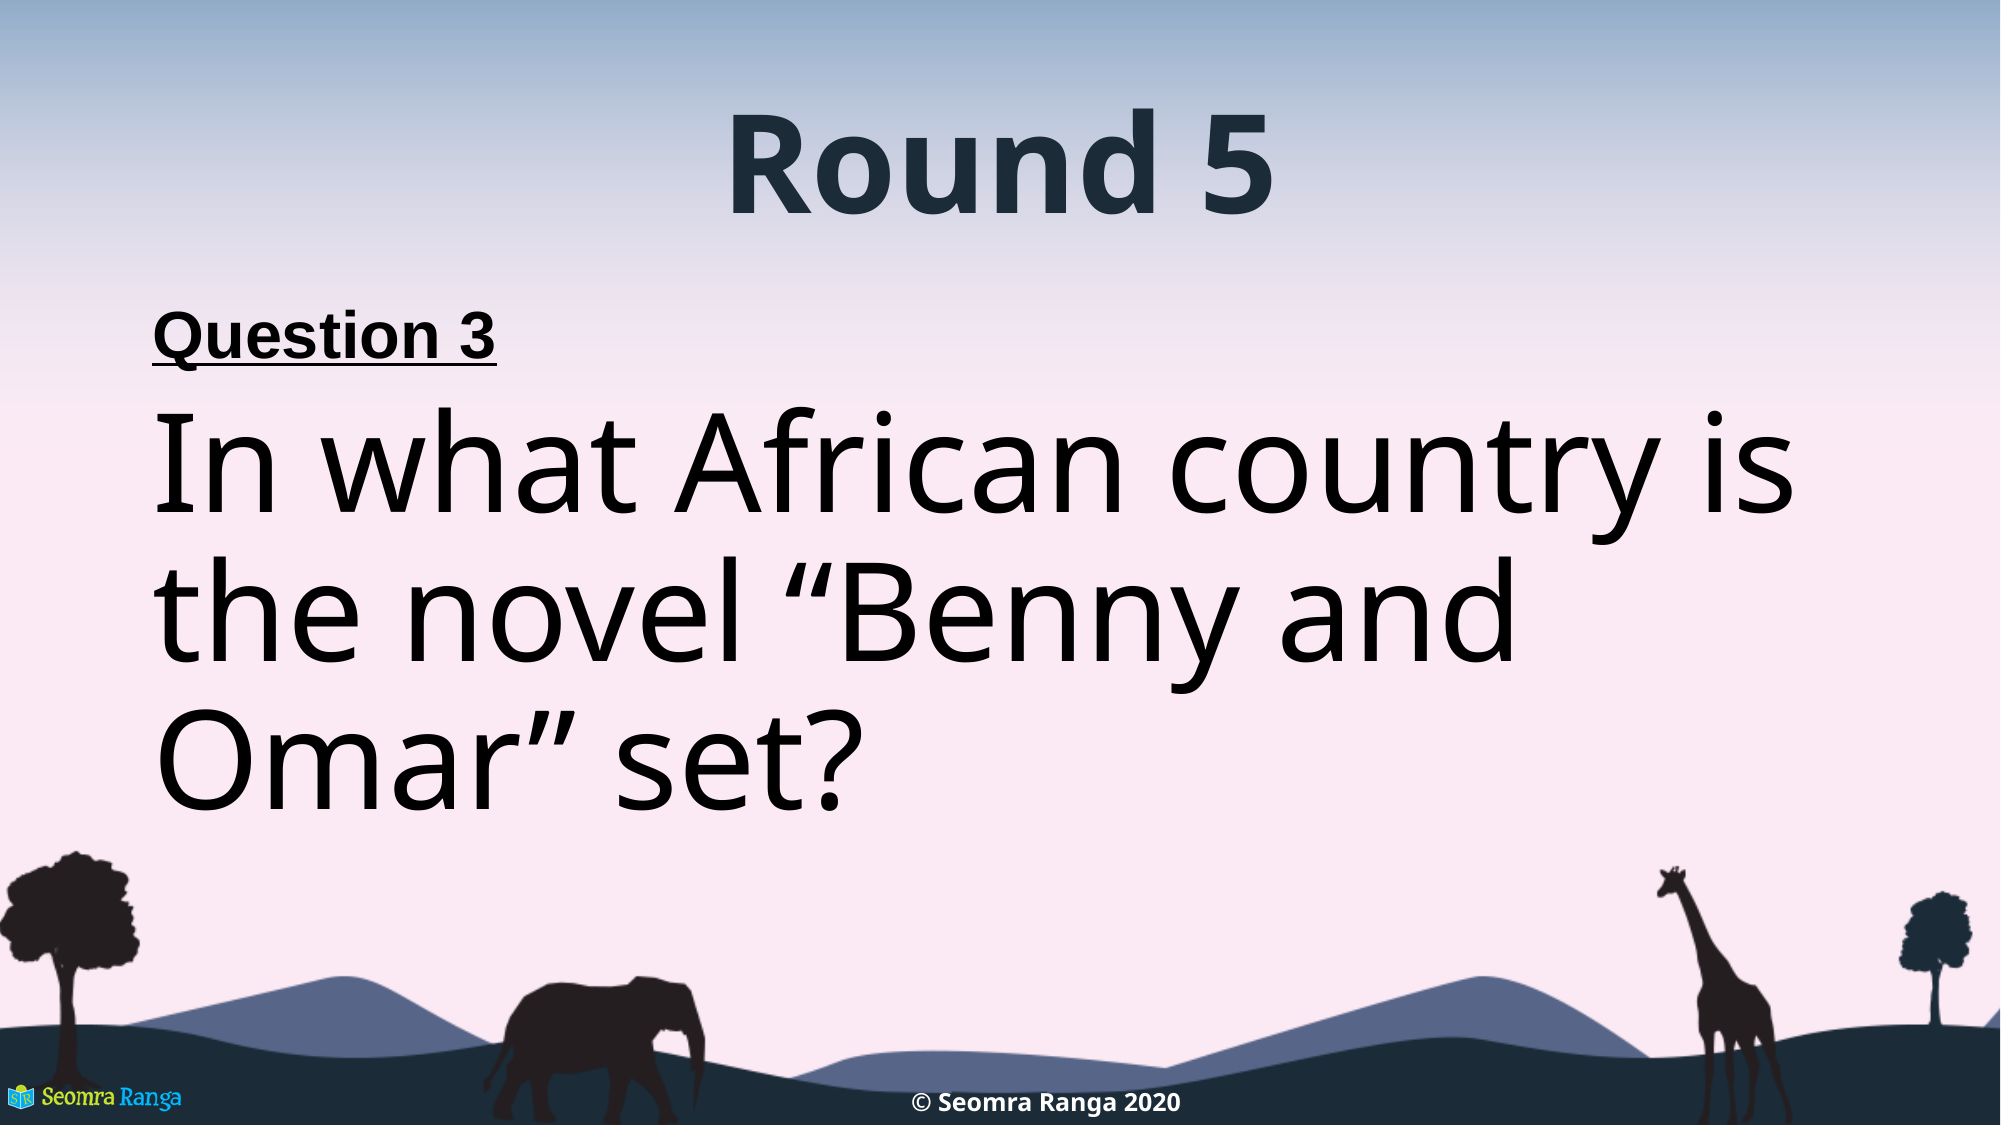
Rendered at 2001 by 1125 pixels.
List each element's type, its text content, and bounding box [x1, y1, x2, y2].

picture [0, 0, 2001, 1125]
text_box © Seomra Ranga 2020 www.seomraranga.com [762, 1079, 1330, 1125]
title Round 5 [137, 59, 1863, 278]
list Question 3 In what African country is the novel “Benny and Omar” set? [137, 293, 1863, 1014]
